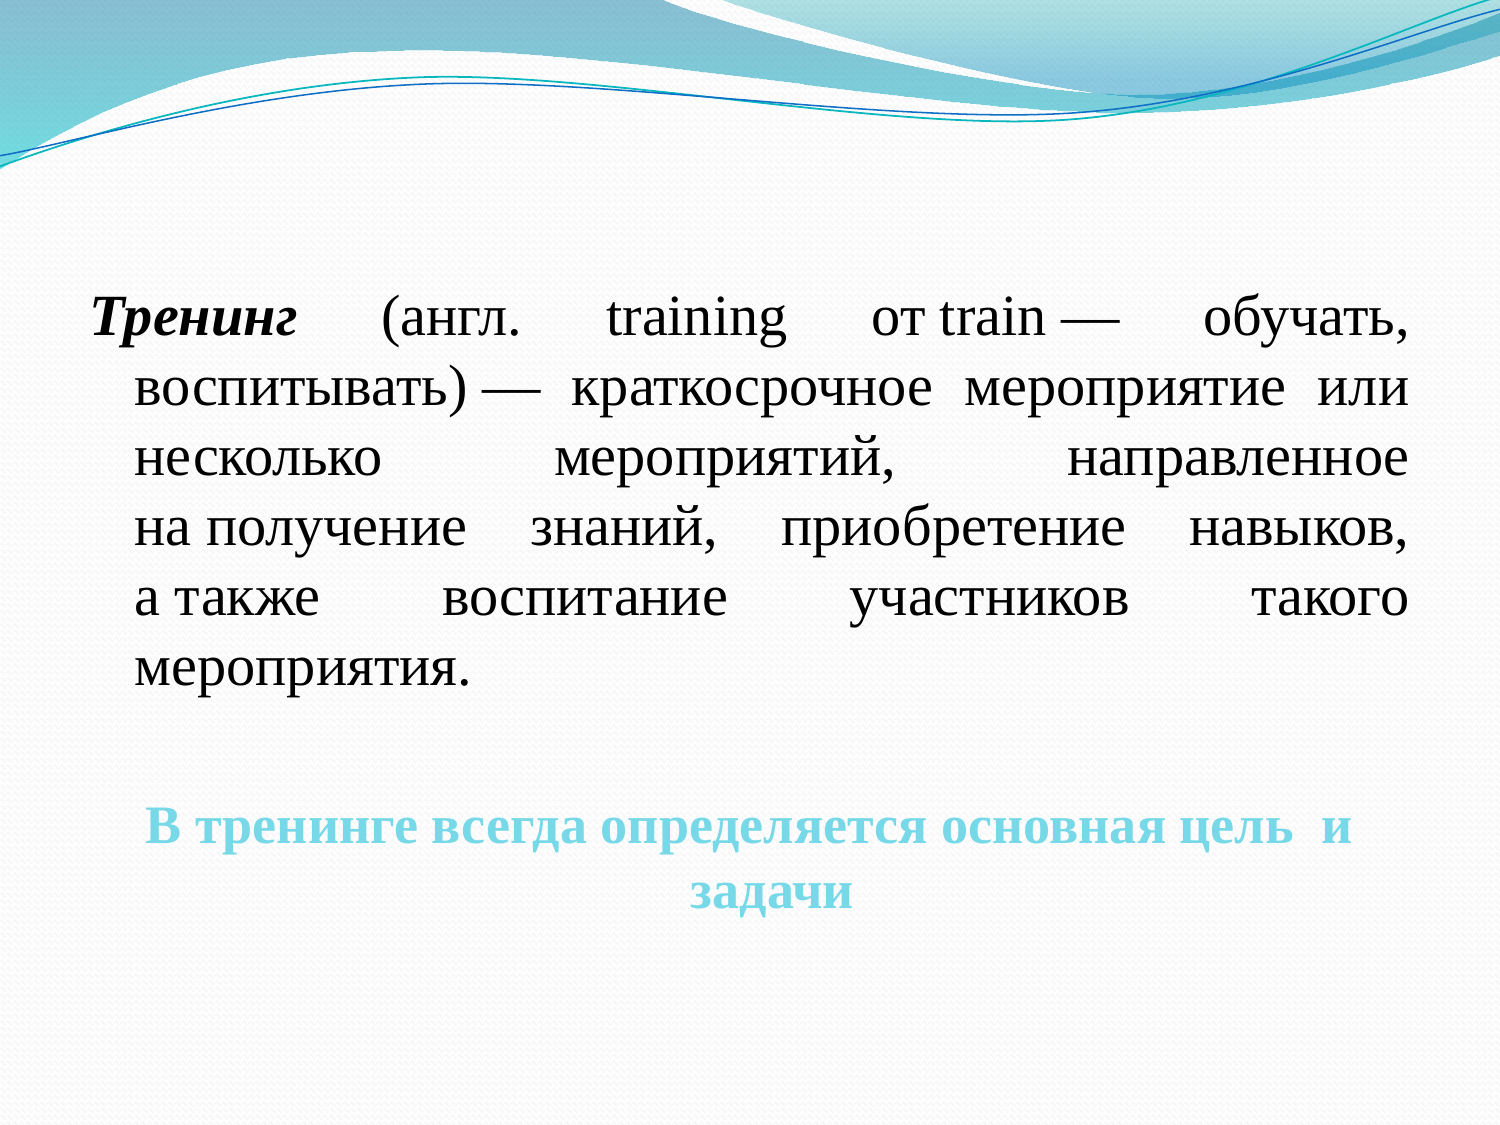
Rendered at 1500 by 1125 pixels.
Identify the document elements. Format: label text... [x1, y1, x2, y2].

list Тренинг (англ. training от train — обучать, воспитывать) — краткосрочное мероприятие или несколько мероприятий, направленное на получение знаний, приобретение навыков, а также воспитание участников такого мероприятия. В тренинге всегда определяется основная цель и задачи [75, 269, 1425, 1038]
